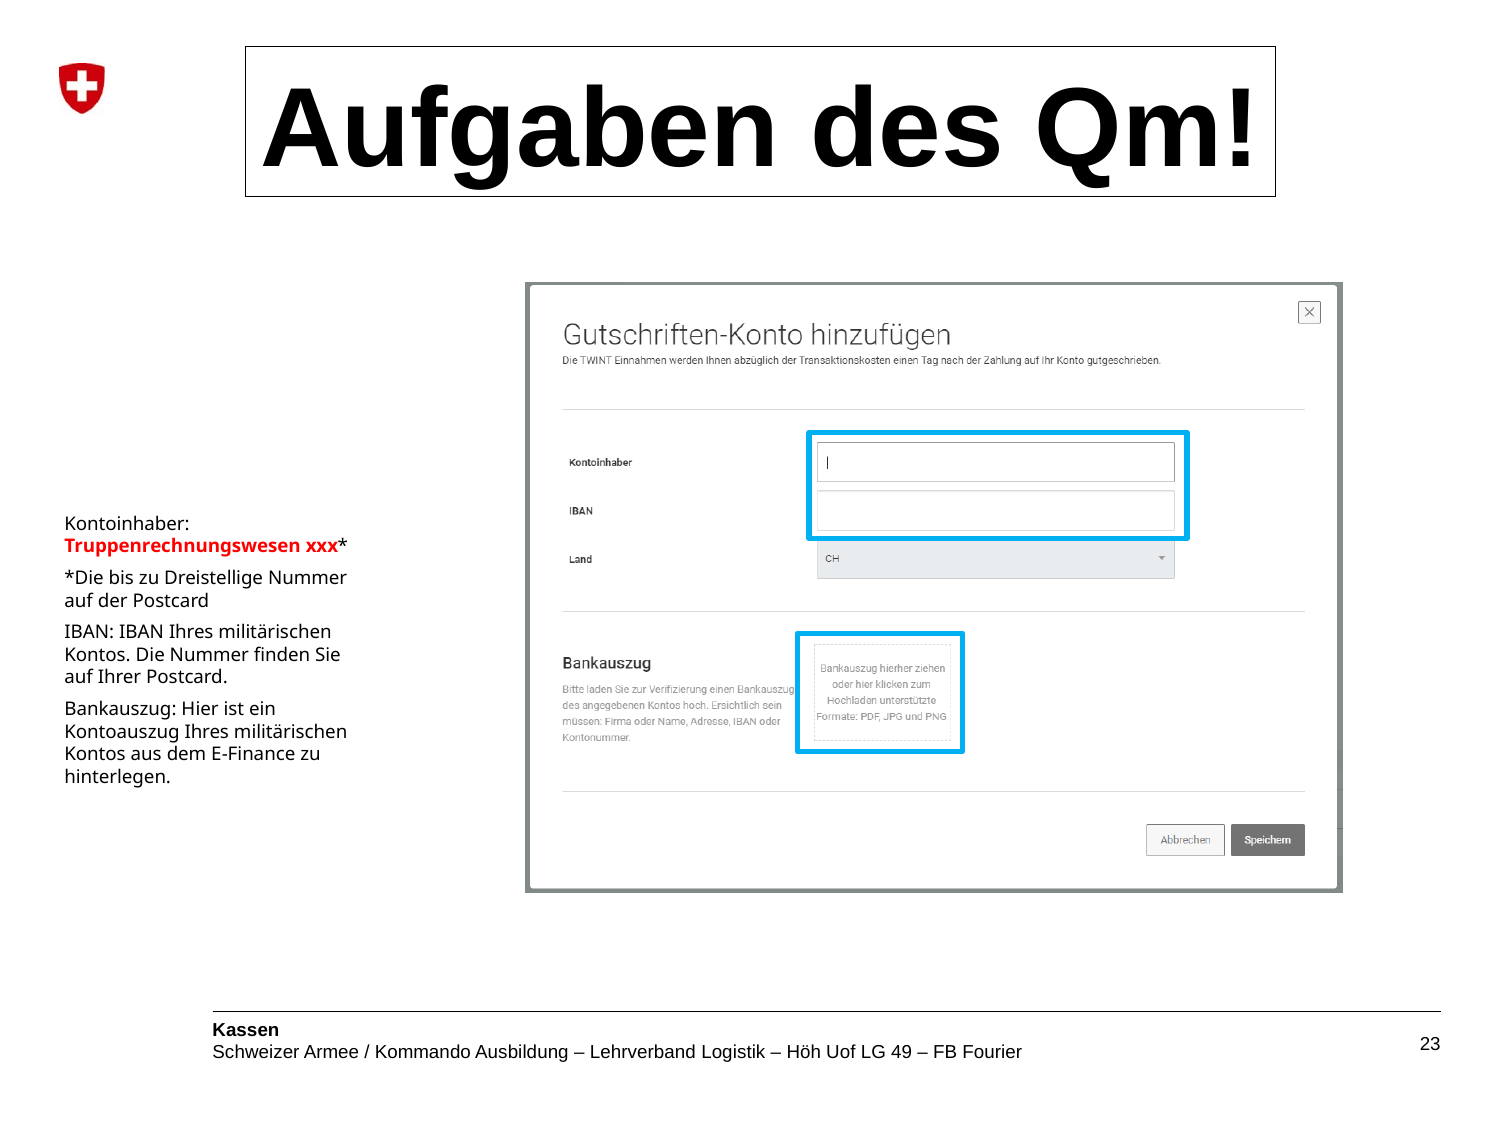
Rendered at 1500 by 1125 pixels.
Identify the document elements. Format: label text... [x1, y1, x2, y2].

picture [525, 281, 1343, 893]
picture [59, 63, 105, 114]
text_box Kontoinhaber: Truppenrechnungswesen xxx* *Die bis zu Dreistellige Nummer auf der Postcard IBAN: IBAN Ihres militärischen Kontos. Die Nummer finden Sie auf Ihrer Postcard. Bankauszug: Hier ist ein Kontoauszug Ihres militärischen Kontos aus dem E-Finance zu hinterlegen. [49, 504, 377, 795]
text_box Aufgaben des Qm! [245, 46, 1276, 197]
